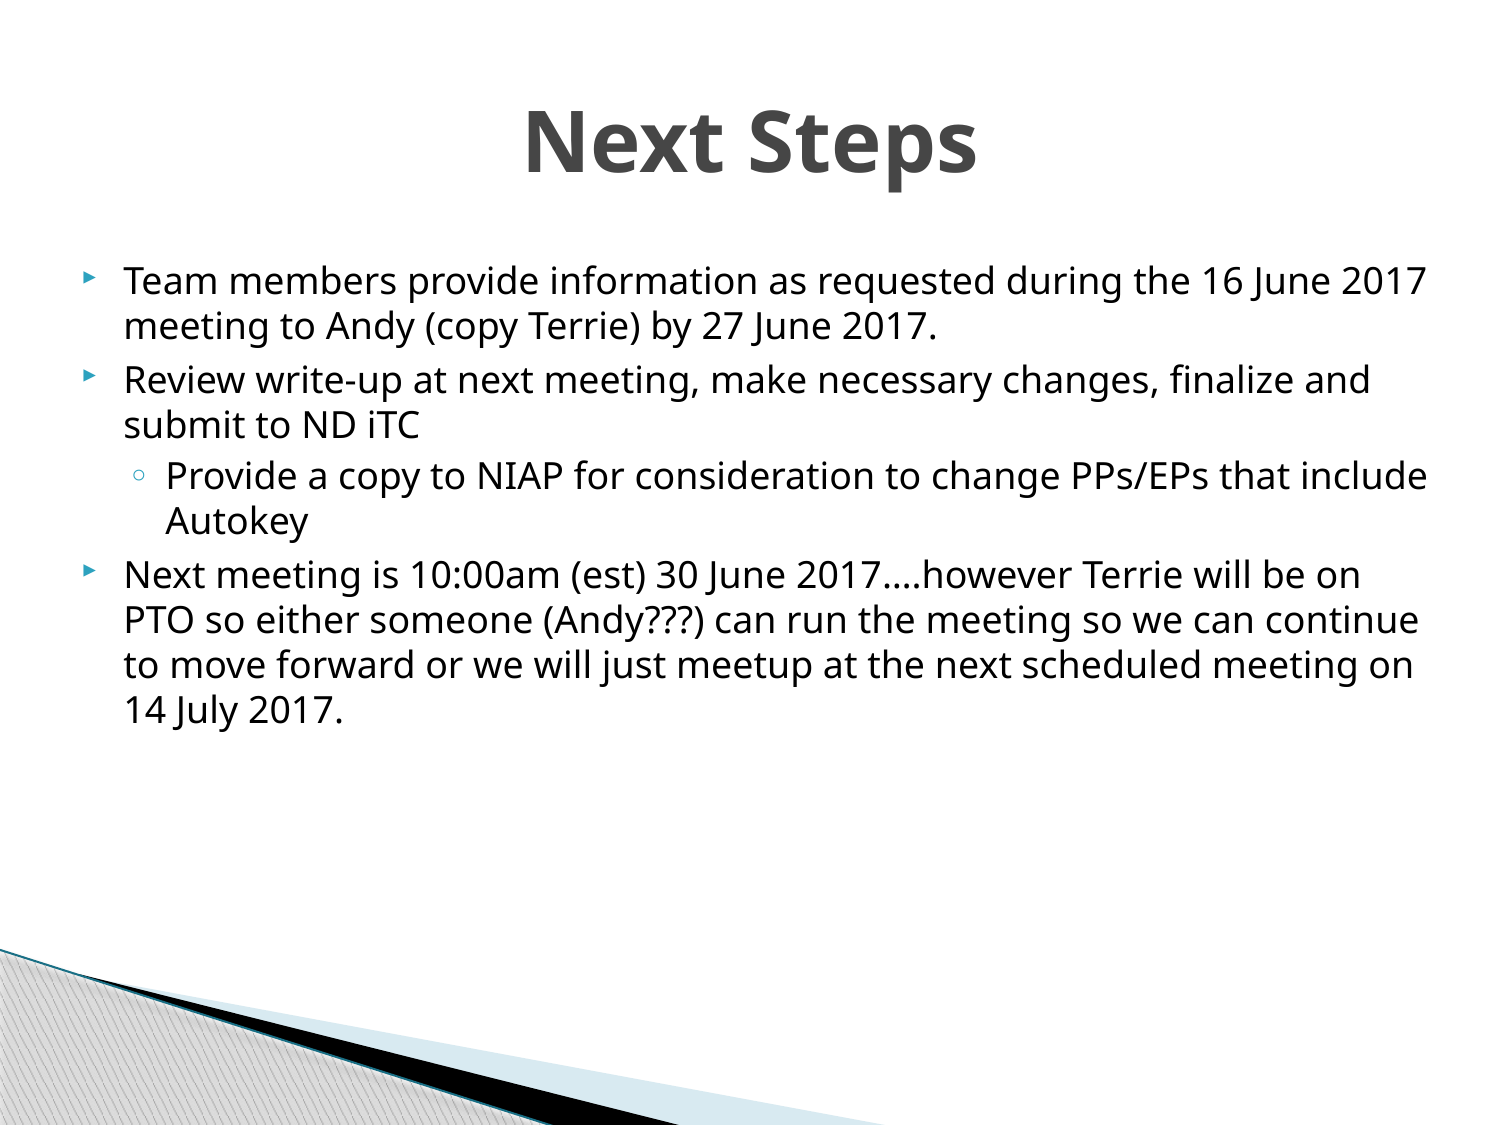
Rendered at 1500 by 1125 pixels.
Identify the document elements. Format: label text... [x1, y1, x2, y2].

title Next Steps [75, 45, 1425, 233]
list Team members provide information as requested during the 16 June 2017 meeting to Andy (copy Terrie) by 27 June 2017. Review write-up at next meeting, make necessary changes, finalize and submit to ND iTC Provide a copy to NIAP for consideration to change PPs/EPs that include Autokey Next meeting is 10:00am (est) 30 June 2017….however Terrie will be on PTO so either someone (Andy???) can run the meeting so we can continue to move forward or we will just meetup at the next scheduled meeting on 14 July 2017. [48, 249, 1452, 972]
